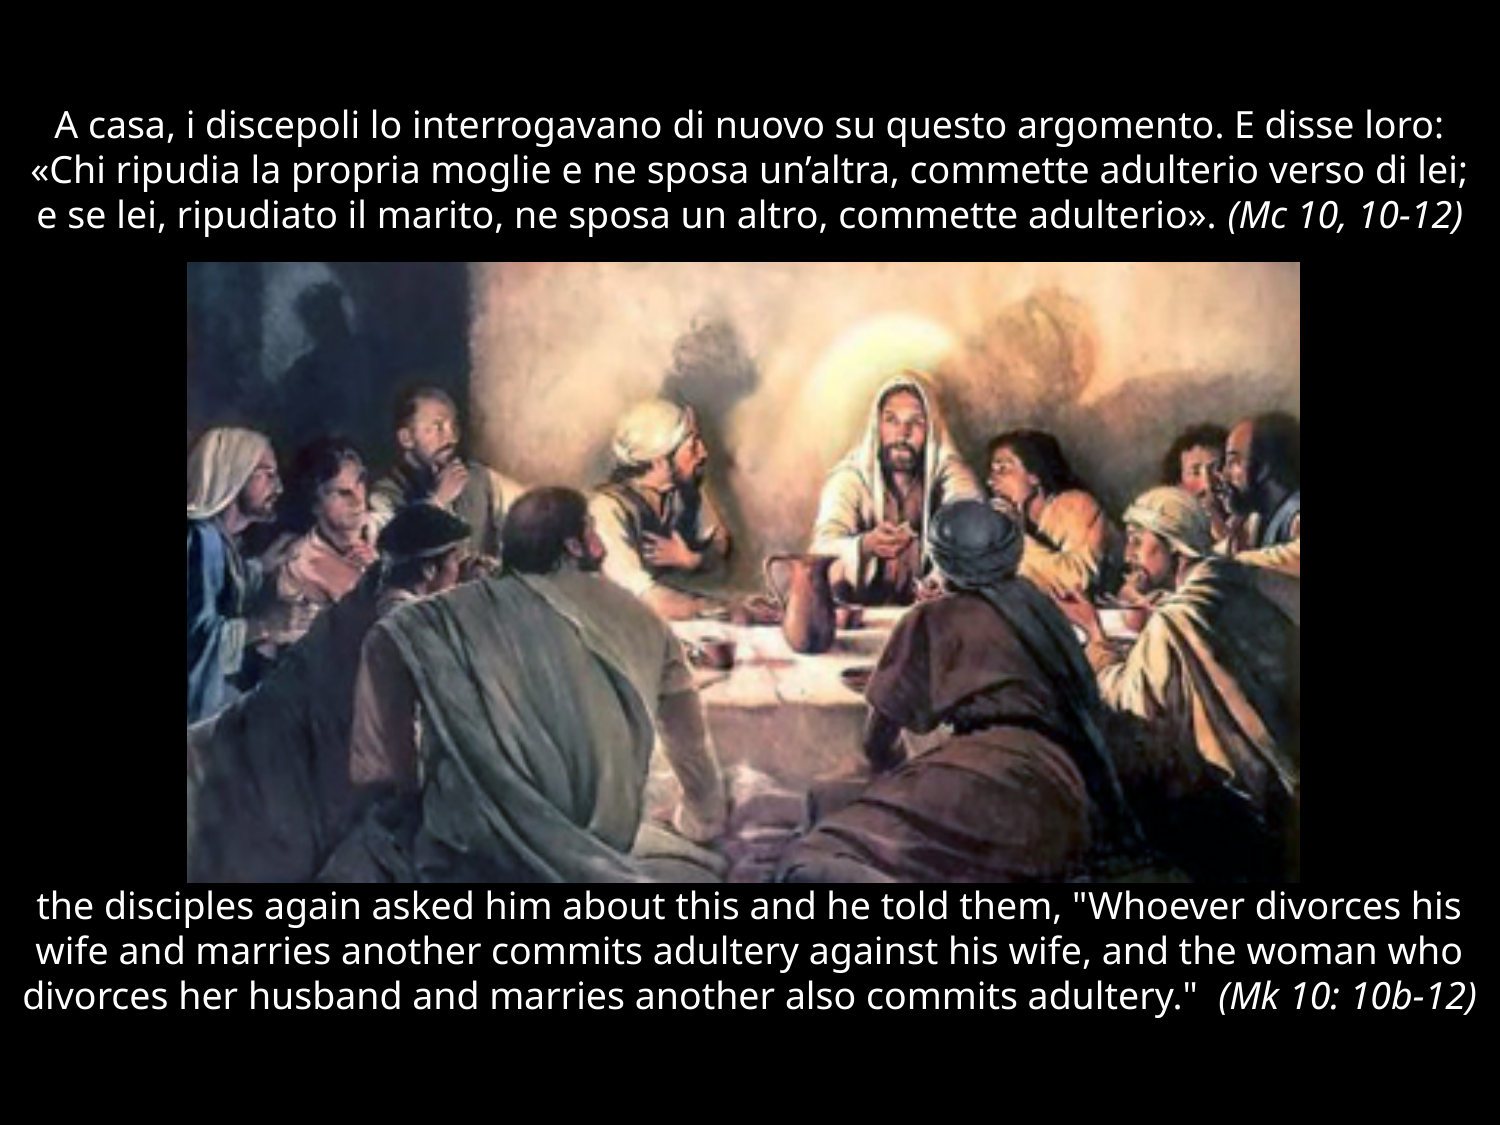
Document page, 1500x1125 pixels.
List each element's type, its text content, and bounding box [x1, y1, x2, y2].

title A casa, i discepoli lo interrogavano di nuovo su questo argomento. E disse loro: «Chi ripudia la propria moglie e ne sposa un’altra, commette adulterio verso di lei; e se lei, ripudiato il marito, ne sposa un altro, commette adulterio». (Mc 10, 10-12) [0, 75, 1500, 263]
text_box the disciples again asked him about this and he told them, "Whoever divorces his wife and marries another commits adultery against his wife, and the woman who divorces her husband and marries another also commits adultery." (Mk 10: 10b-12) [0, 874, 1500, 1025]
picture [187, 262, 1300, 883]
